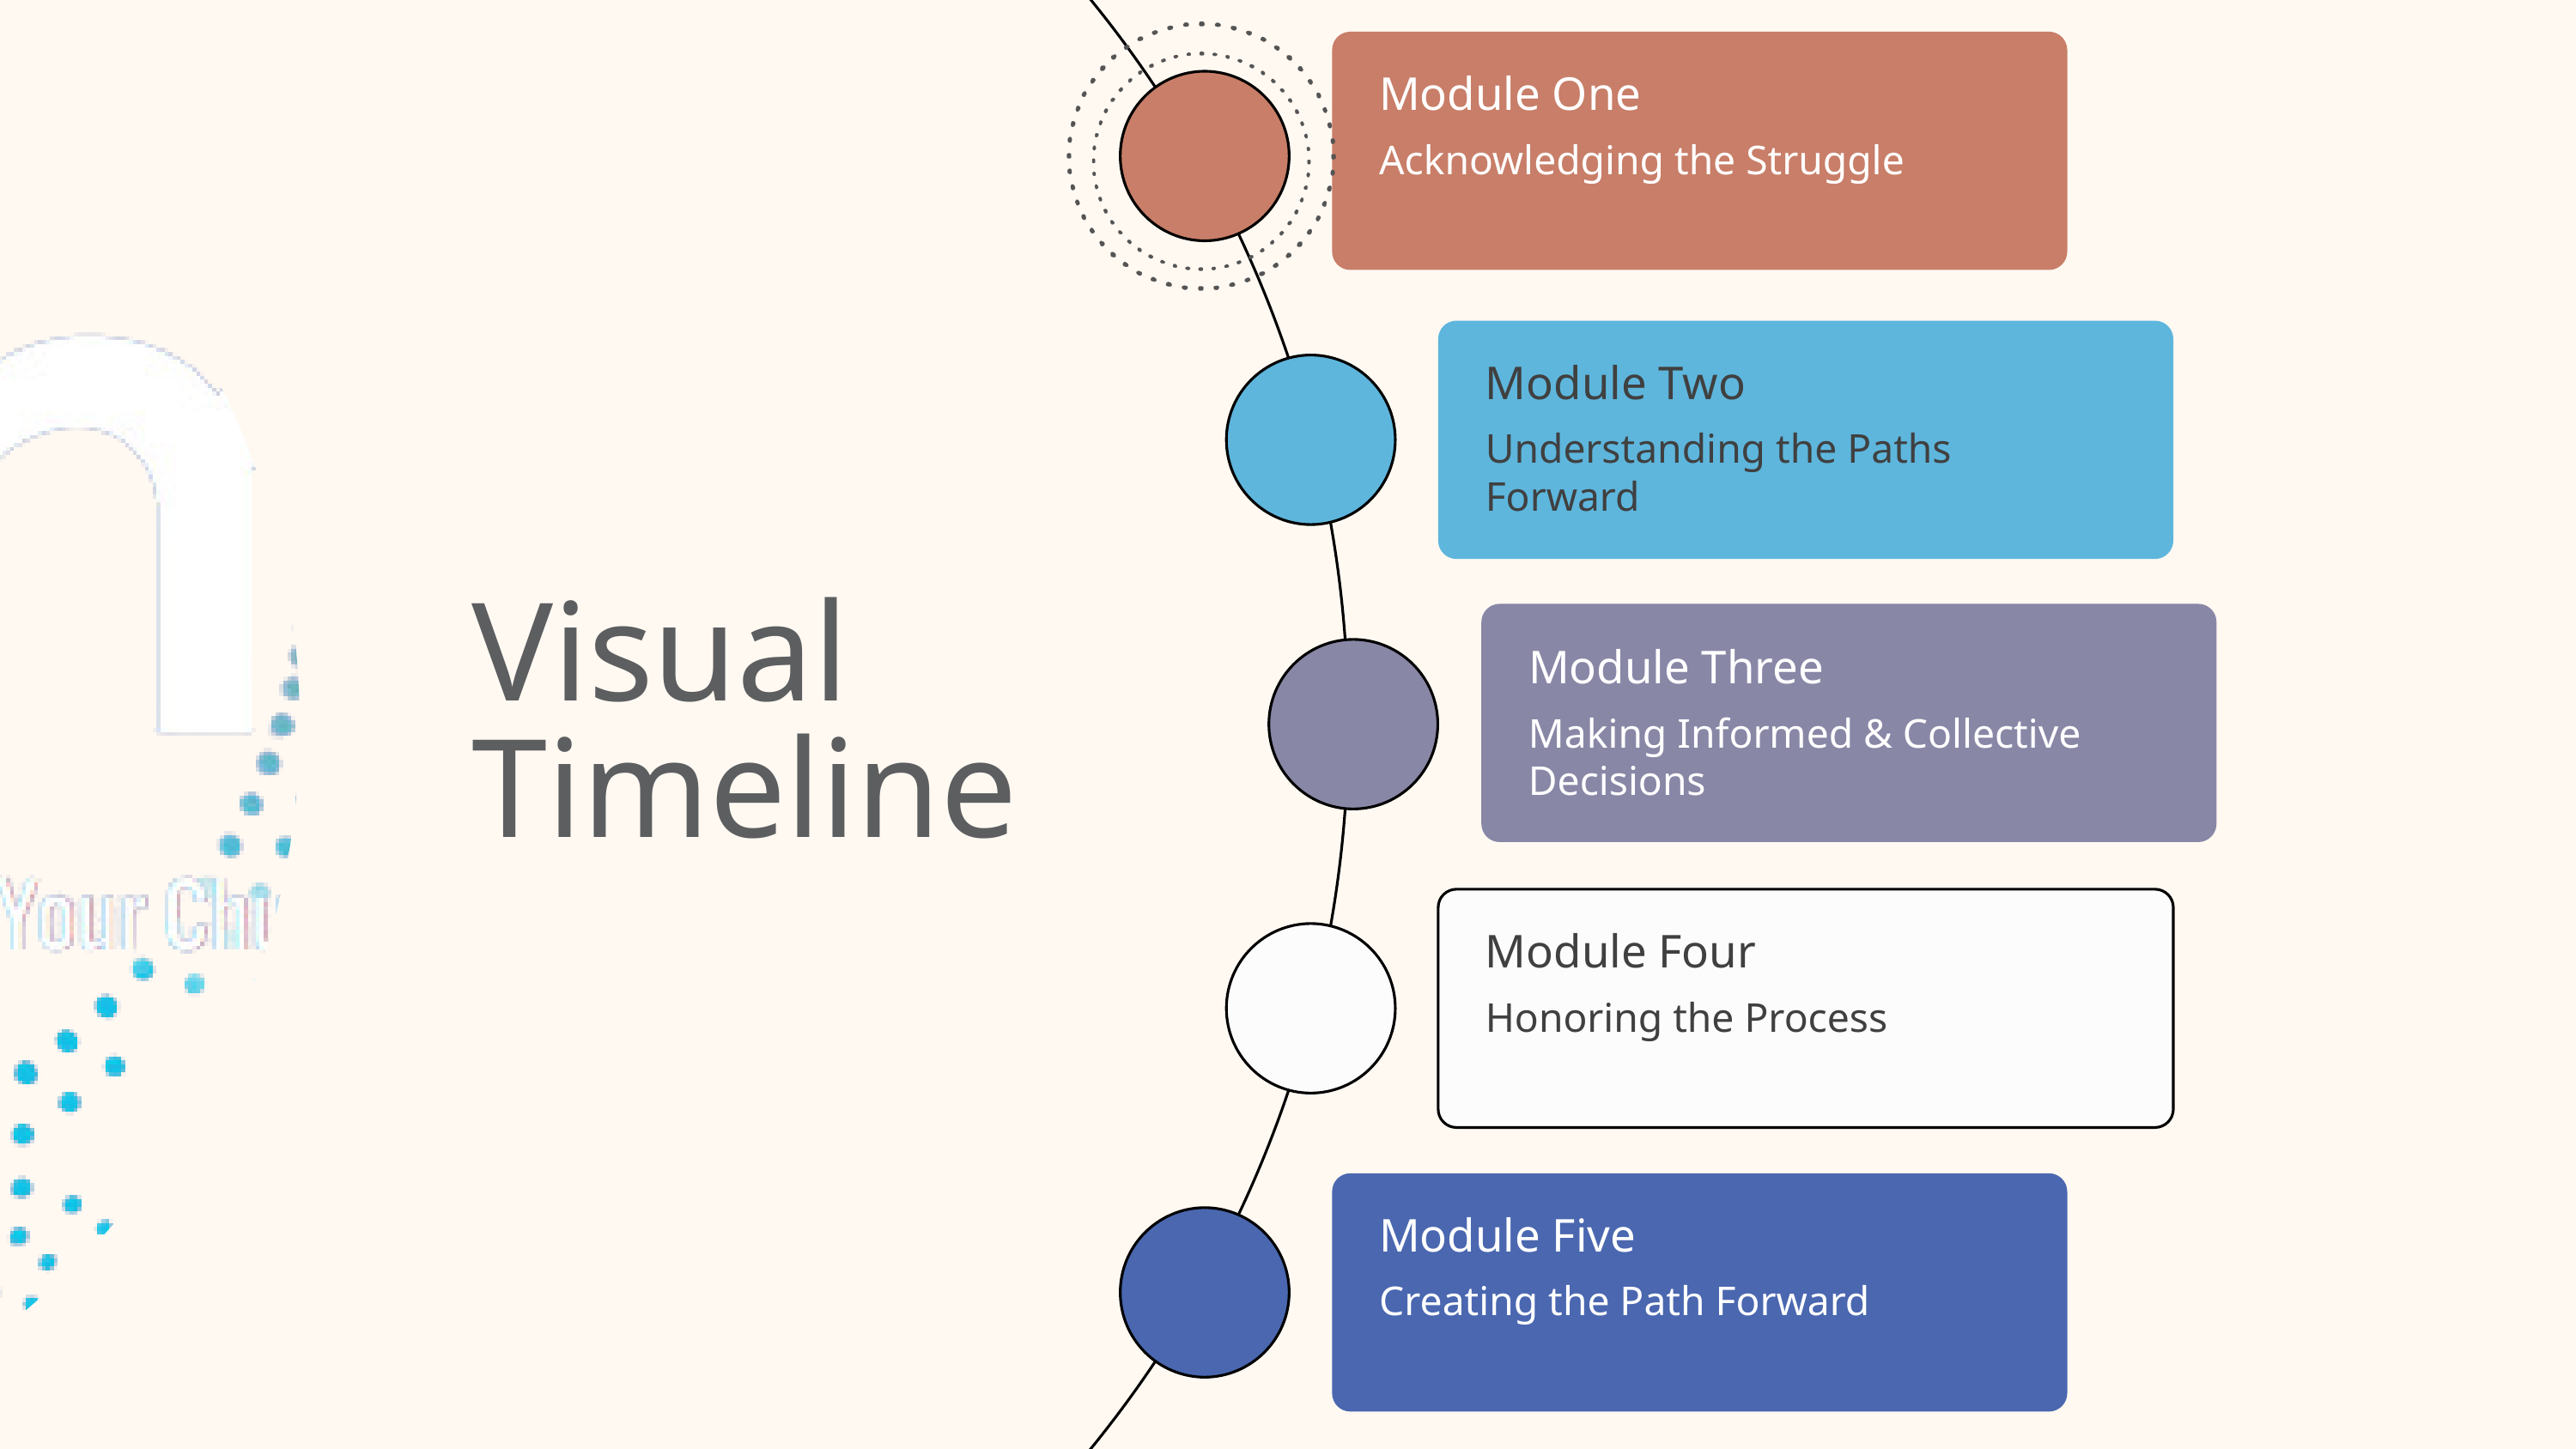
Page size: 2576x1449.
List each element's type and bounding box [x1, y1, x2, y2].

text_box [1225, 355, 1396, 525]
text_box [1267, 639, 1439, 809]
text_box [1332, 31, 2068, 270]
text_box [1437, 320, 2174, 560]
text_box [1225, 923, 1396, 1094]
text_box [305, 0, 1354, 1449]
text_box [1437, 888, 2174, 1128]
text_box [1480, 603, 2217, 843]
text_box [0, 0, 301, 1449]
text_box [1119, 1207, 1290, 1378]
text_box [1119, 70, 1290, 241]
text_box [1332, 1173, 2068, 1412]
